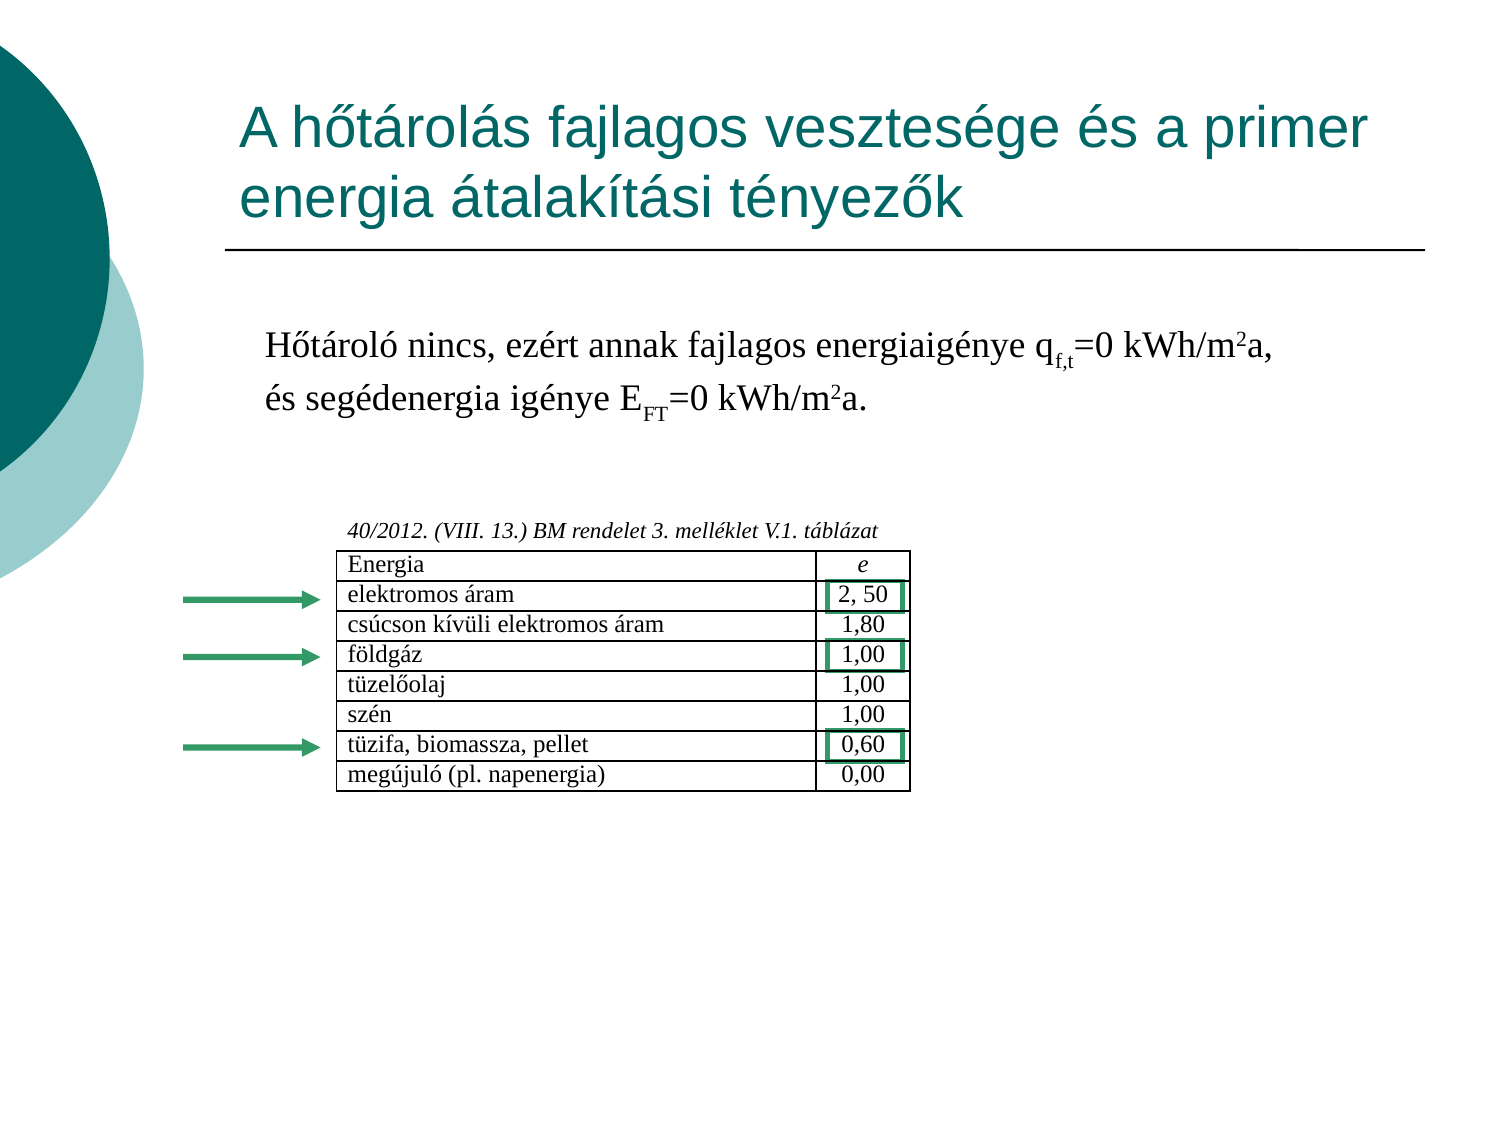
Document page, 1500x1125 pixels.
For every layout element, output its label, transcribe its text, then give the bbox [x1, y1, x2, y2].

table_cell megújuló (pl. napenergia) [337, 762, 815, 790]
table_header Energia [337, 552, 815, 580]
text_box [183, 593, 321, 606]
table_cell 1,00 [817, 642, 909, 670]
table_cell 2, 50 [817, 582, 909, 610]
table_cell elektromos áram [337, 582, 815, 610]
table_cell 0,00 [817, 762, 909, 790]
table_cell 1,80 [817, 612, 909, 640]
text_box [183, 741, 321, 754]
text_box [183, 650, 321, 664]
title A hőtárolás fajlagos vesztesége és a primer energia átalakítási tényezők [224, 49, 1425, 237]
table_cell 0,60 [817, 732, 909, 760]
text_box 40/2012. (VIII. 13.) BM rendelet 3. melléklet V.1. táblázat [332, 507, 1270, 550]
table_cell tüzelőolaj [337, 672, 815, 700]
table_cell csúcson kívüli elektromos áram [337, 612, 815, 640]
table_cell tüzifa, biomassza, pellet [337, 732, 815, 760]
table_cell szén [337, 702, 815, 730]
table_cell földgáz [337, 642, 815, 670]
table_header e [817, 552, 909, 580]
table_cell 1,00 [817, 672, 909, 700]
table_cell 1,00 [817, 702, 909, 730]
text_box Hőtároló nincs, ezért annak fajlagos energiaigénye qf,t=0 kWh/m2a, és segédenergia igénye EFT=0 kWh/m2a. [249, 312, 1328, 434]
